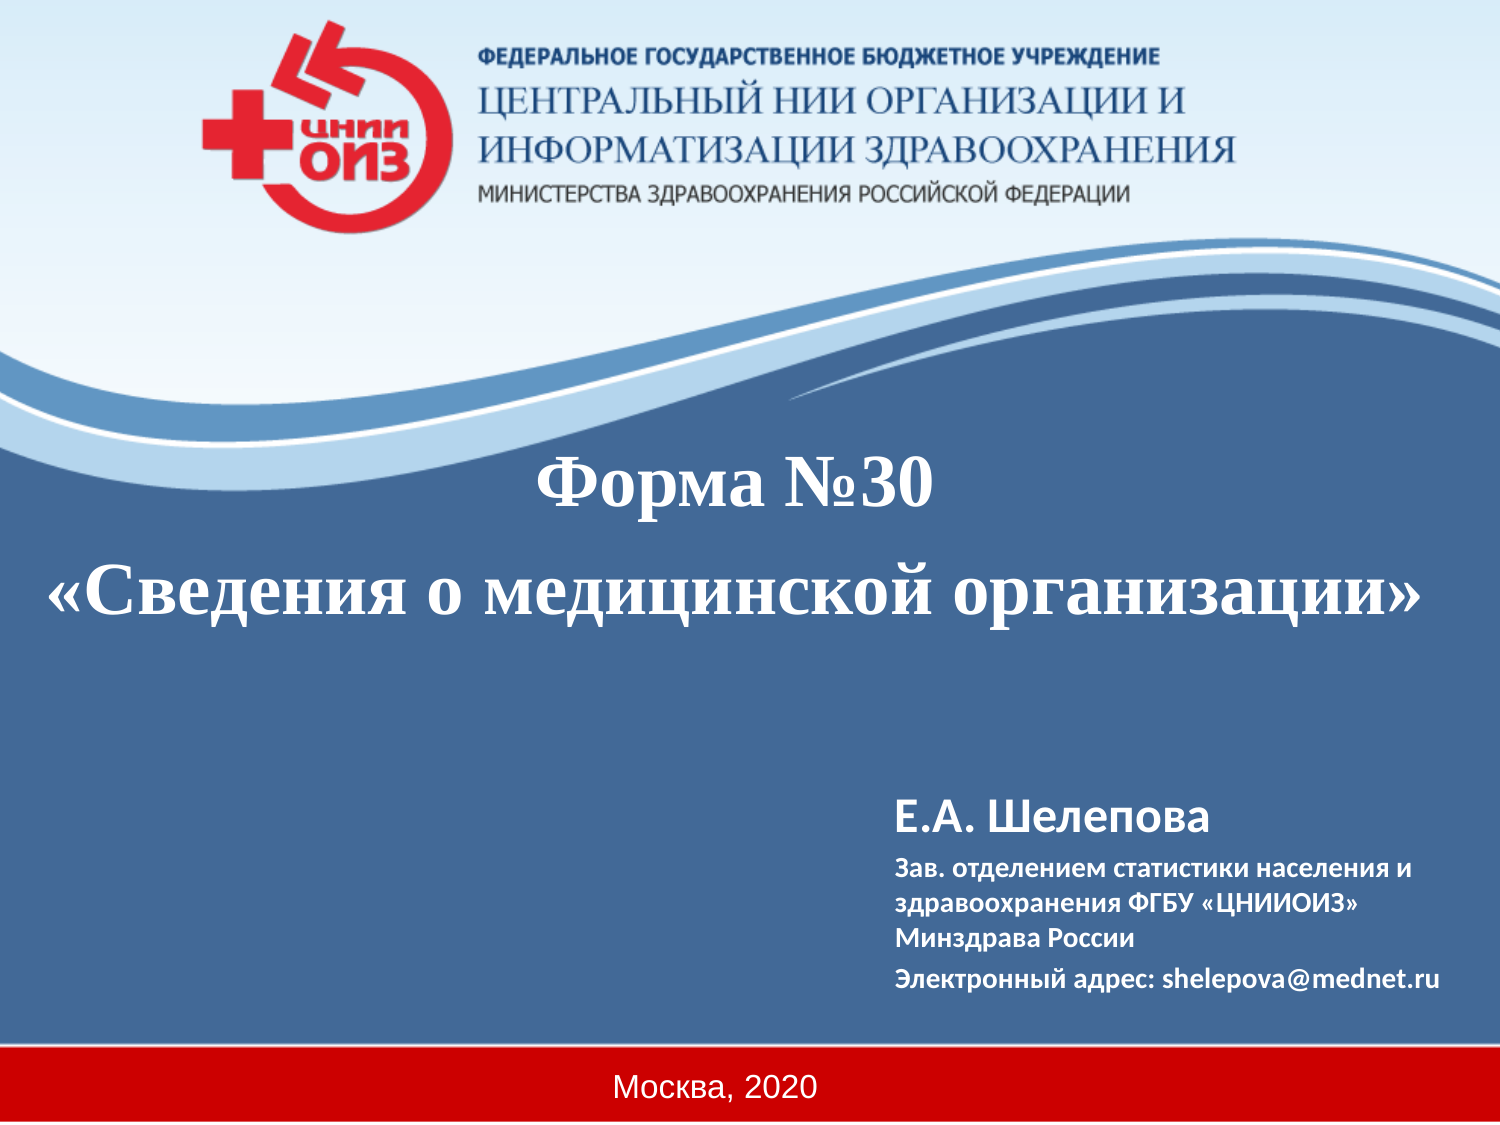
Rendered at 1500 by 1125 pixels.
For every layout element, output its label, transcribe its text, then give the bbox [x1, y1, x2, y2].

subtitle Е.А. Шелепова Зав. отделением статистики населения и здравоохранения ФГБУ «ЦНИИОИЗ» Минздрава России Электронный адрес: shelepova@mednet.ru [879, 775, 1459, 1058]
picture [0, 705, 1500, 1125]
picture [0, 0, 1500, 338]
title Форма №30 «Сведения о медицинской организации» [0, 338, 1500, 705]
text_box Москва, 2020 [597, 1057, 963, 1113]
